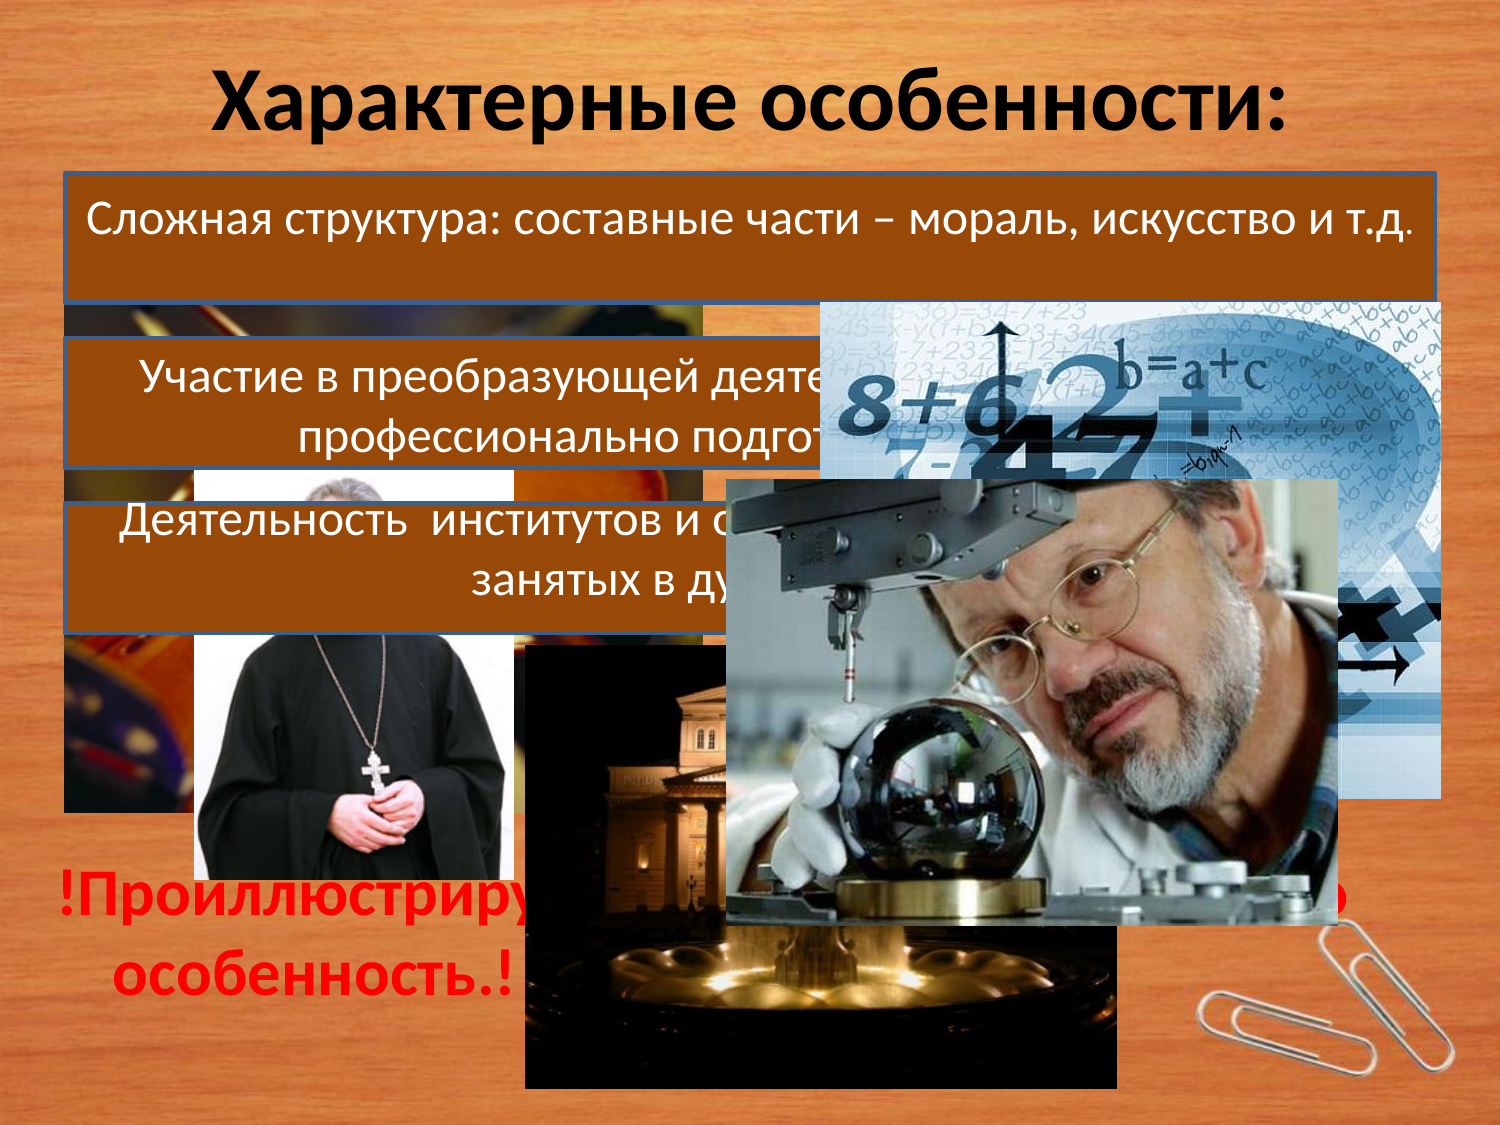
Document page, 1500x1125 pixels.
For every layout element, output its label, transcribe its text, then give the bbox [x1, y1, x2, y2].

text_box Участие в преобразующей деятельности духовной сферы профессионально подготовленных людей [709, 336, 815, 470]
title Характерные особенности: [76, 0, 1427, 160]
list !Проиллюстрируй своим примером каждую особенность.! [41, 160, 1459, 1083]
text_box Сложная структура: составные части – мораль, искусство и т.д. [63, 171, 1437, 305]
picture [0, 0, 1500, 1125]
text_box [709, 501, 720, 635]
